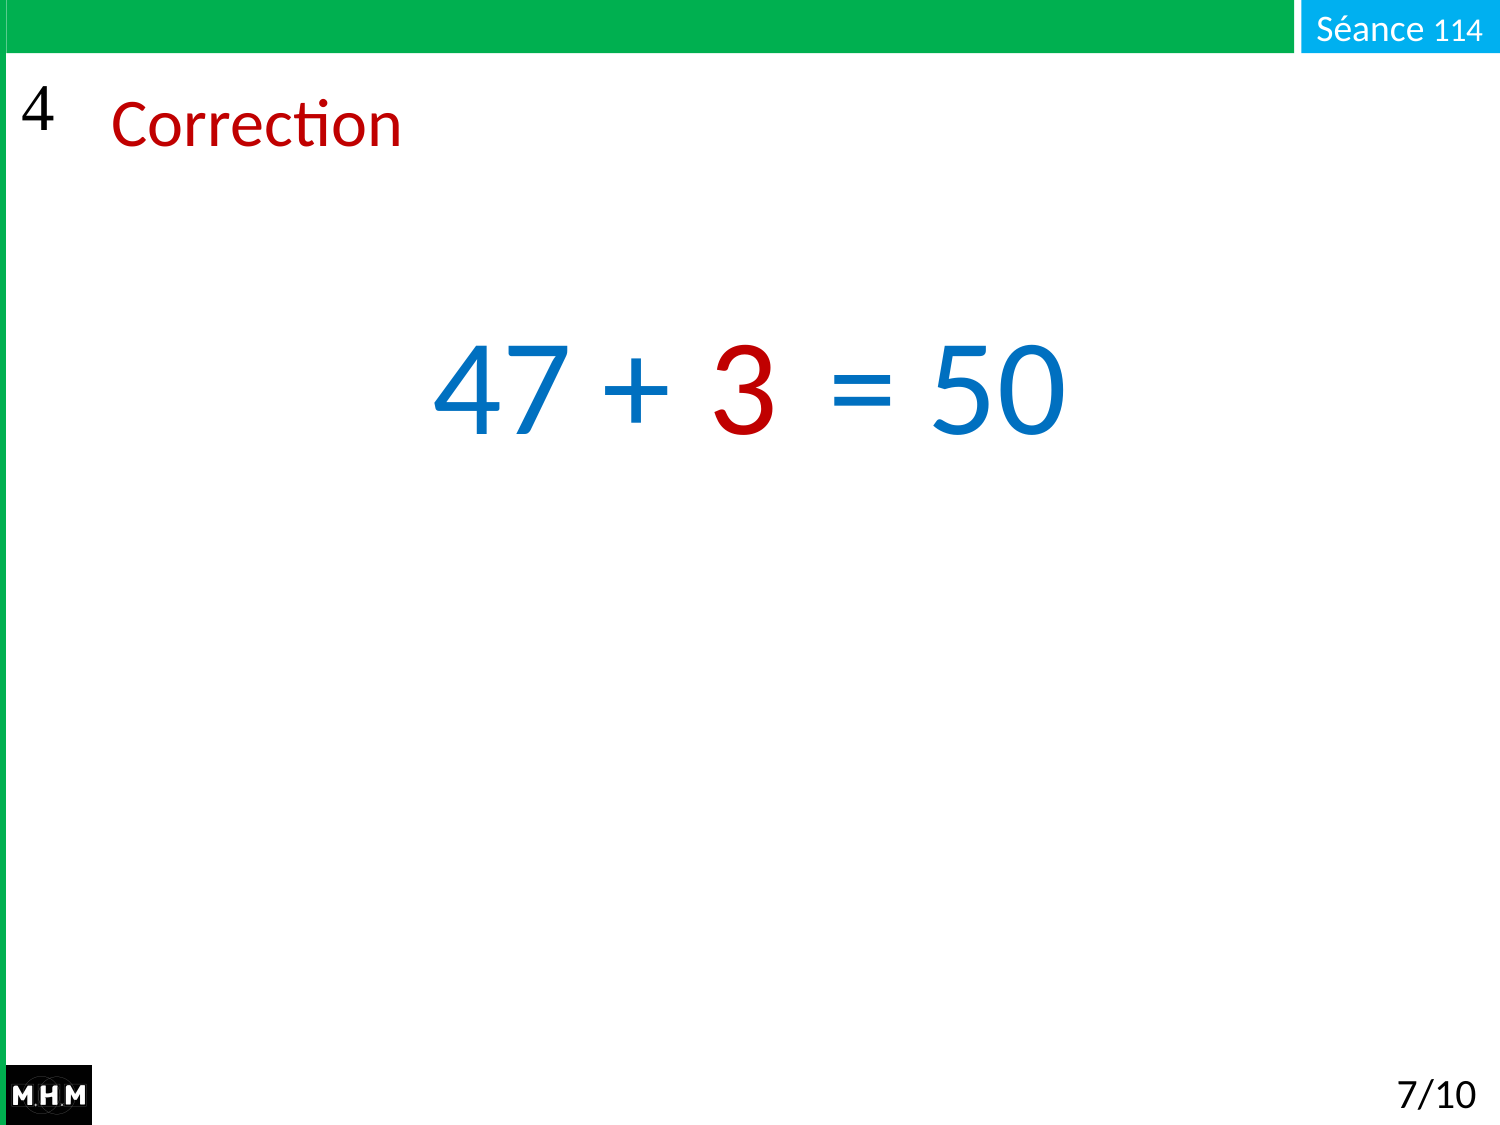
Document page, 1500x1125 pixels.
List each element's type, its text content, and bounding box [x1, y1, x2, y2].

list 7/10 [1373, 1064, 1500, 1125]
text_box 3 [668, 289, 819, 470]
text_box 47 + … = 50 [402, 289, 668, 470]
title Correction [96, 80, 1391, 170]
text_box 47 + … = 50 [819, 289, 1097, 470]
picture [6, 1065, 92, 1125]
